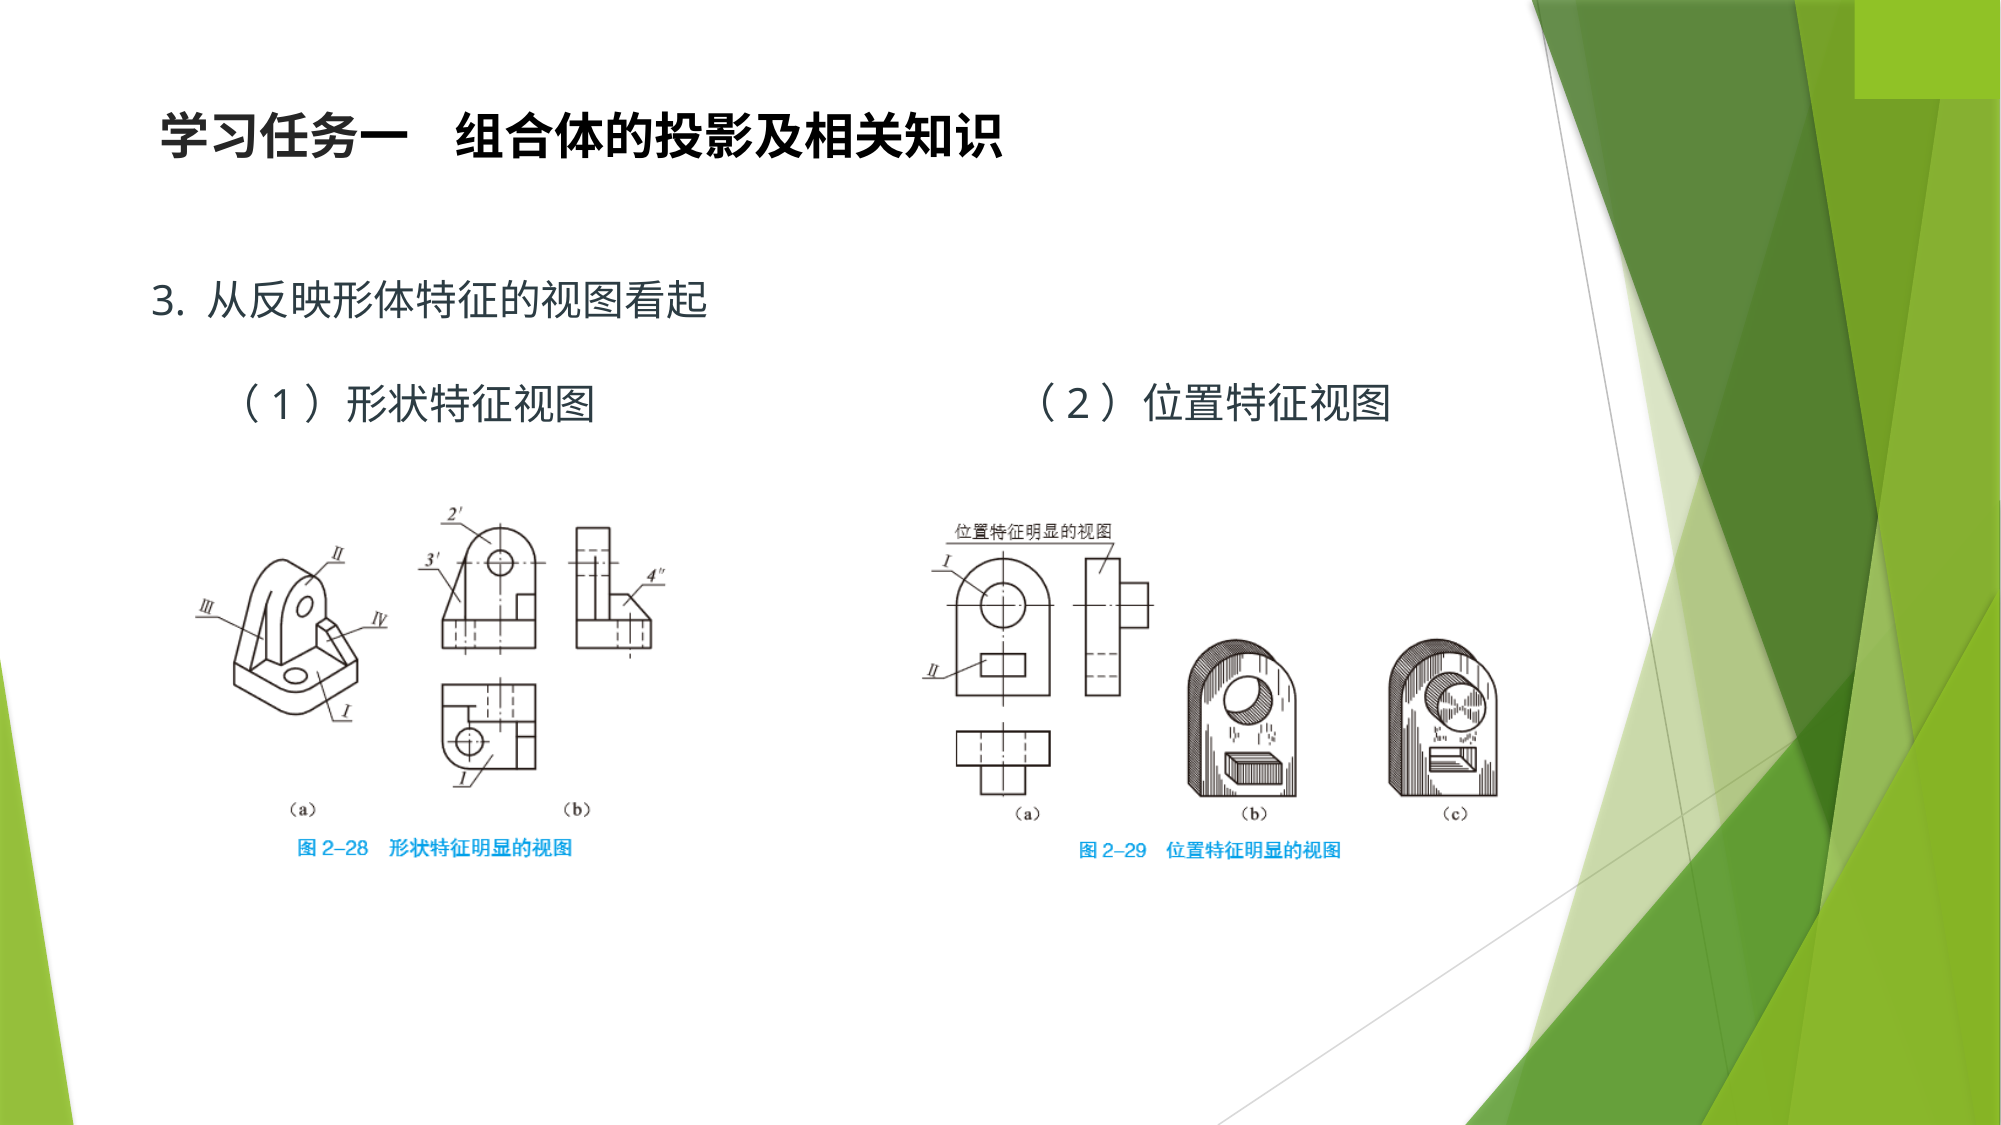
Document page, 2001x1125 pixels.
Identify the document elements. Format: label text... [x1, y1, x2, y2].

text_box 学习任务一 组合体的投影及相关知识 [144, 85, 1856, 216]
picture [167, 487, 681, 876]
text_box 3. 从反映形体特征的视图看起 [136, 216, 1525, 331]
text_box （2）位置特征视图 [999, 369, 1430, 435]
text_box [1853, 0, 2000, 100]
picture [886, 518, 1525, 876]
text_box （1）形状特征视图 [203, 370, 644, 436]
